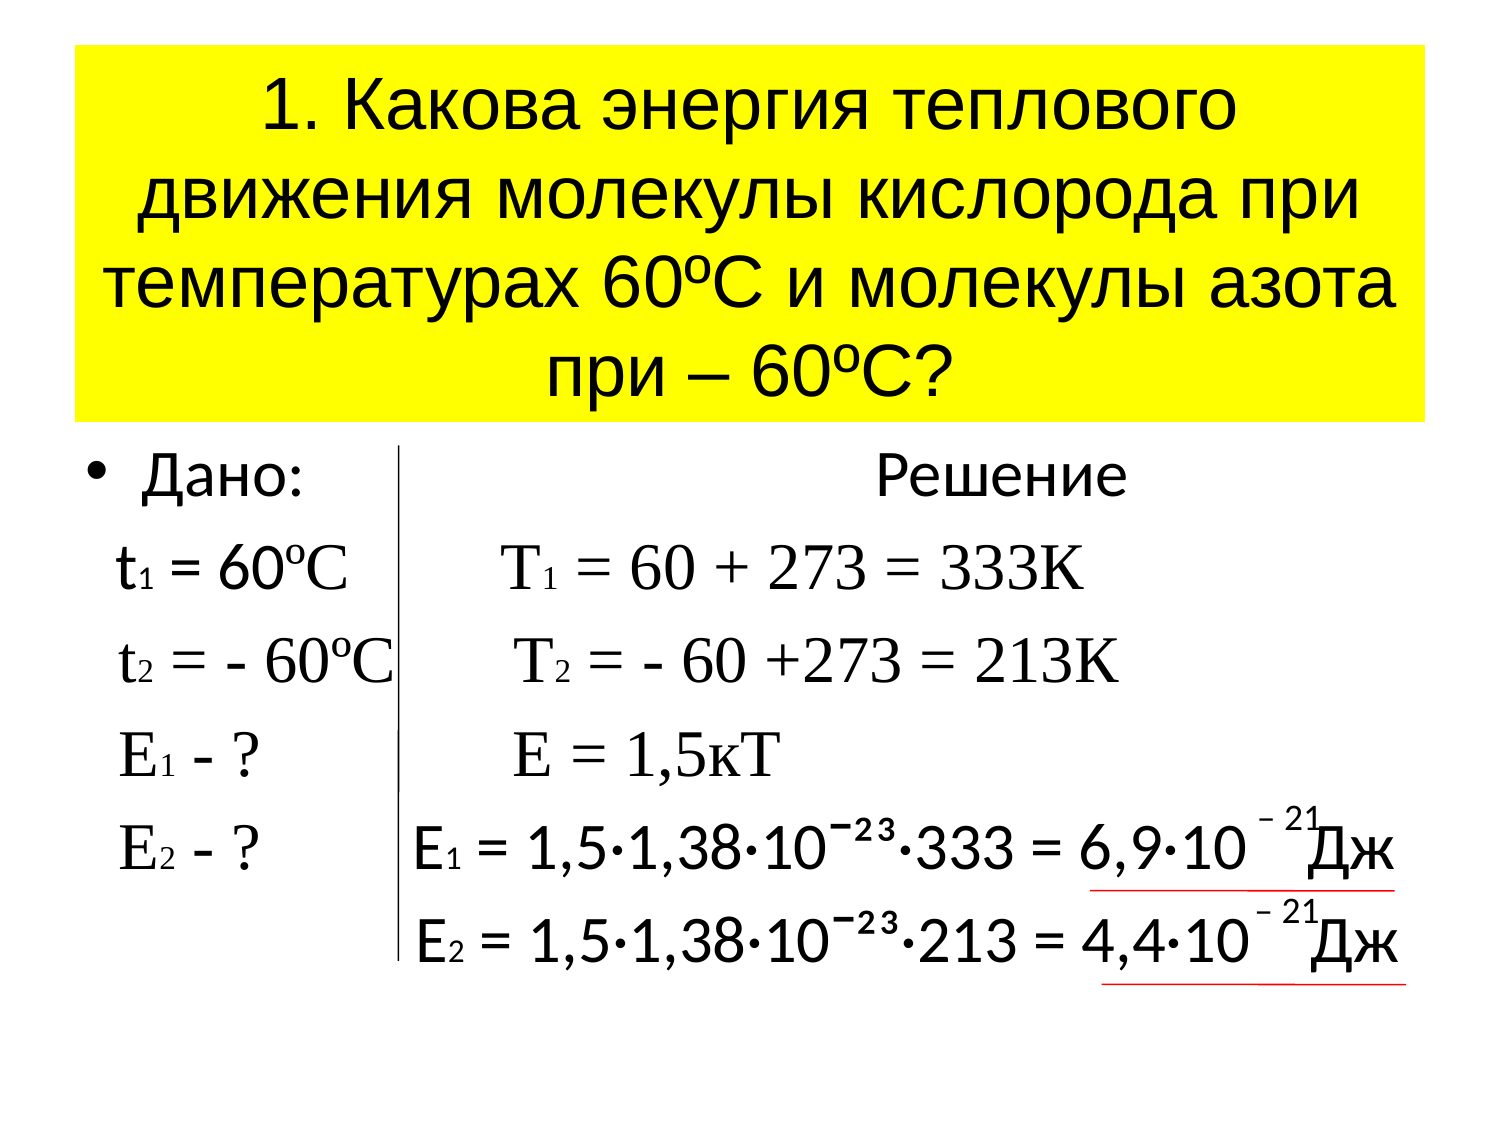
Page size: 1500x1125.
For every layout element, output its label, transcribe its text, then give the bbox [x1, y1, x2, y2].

text_box – 21 [1231, 900, 1344, 939]
list Дано: Решение t1 = 60ºC Т1 = 60 + 273 = 333К t2 = - 60ºC Т2 = - 60 +273 = 213К E1 - ? Е = 1,5кТ E2 - ? Е1 = 1,5·1,38·10ˉ²³·333 = 6,9·10 Дж Е2 = 1,5·1,38·10ˉ²³·213 = 4,4·10 Дж [70, 421, 1437, 1059]
text_box – 21 [1231, 878, 1344, 888]
title 1. Какова энергия теплового движения молекулы кислорода при температурах 60ºС и молекулы азота при – 60ºС? [75, 45, 1425, 422]
text_box – 21 [1242, 785, 1360, 845]
